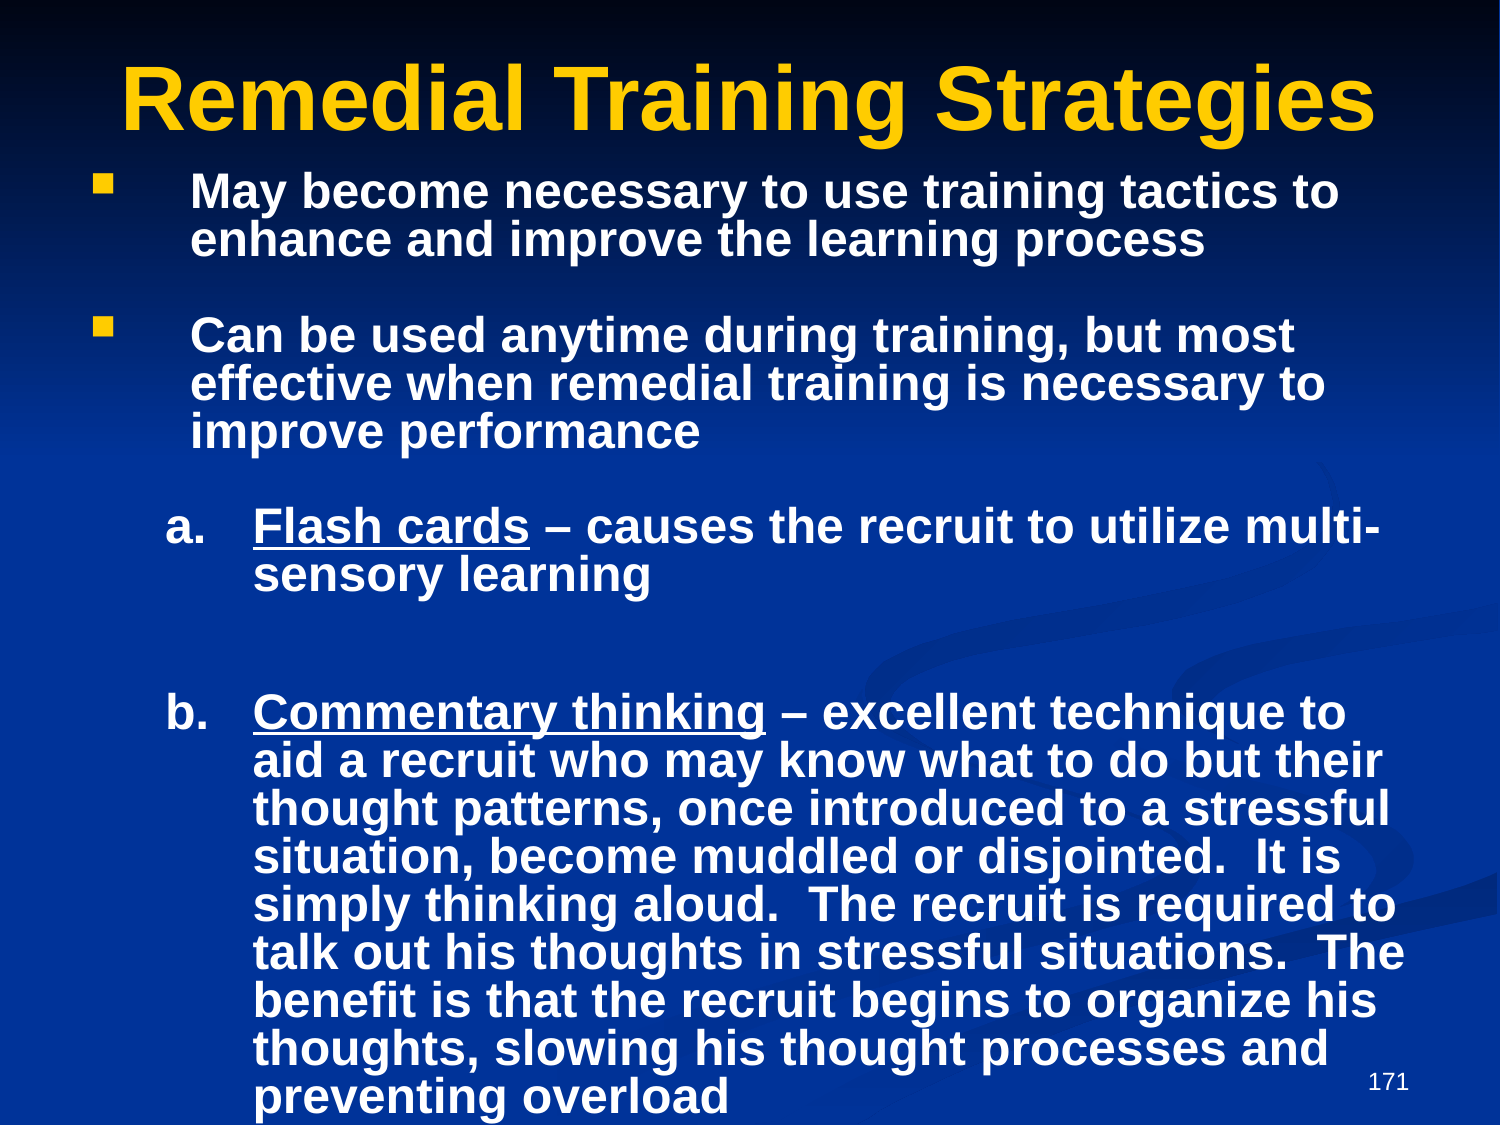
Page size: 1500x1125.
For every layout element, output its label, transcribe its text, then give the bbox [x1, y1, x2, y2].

title Remedial Training Strategies [74, 0, 1426, 162]
slide_number 171 [1074, 1024, 1426, 1104]
list May become necessary to use training tactics to enhance and improve the learning process Can be used anytime during training, but most effective when remedial training is necessary to improve performance a. Flash cards – causes the recruit to utilize multi-sensory learning b. Commentary thinking – excellent technique to aid a recruit who may know what to do but their thought patterns, once introduced to a stressful situation, become muddled or disjointed. It is simply thinking aloud. The recruit is required to talk out his thoughts in stressful situations. The benefit is that the recruit begins to organize his thoughts, slowing his thought processes and preventing overload [74, 162, 1426, 988]
